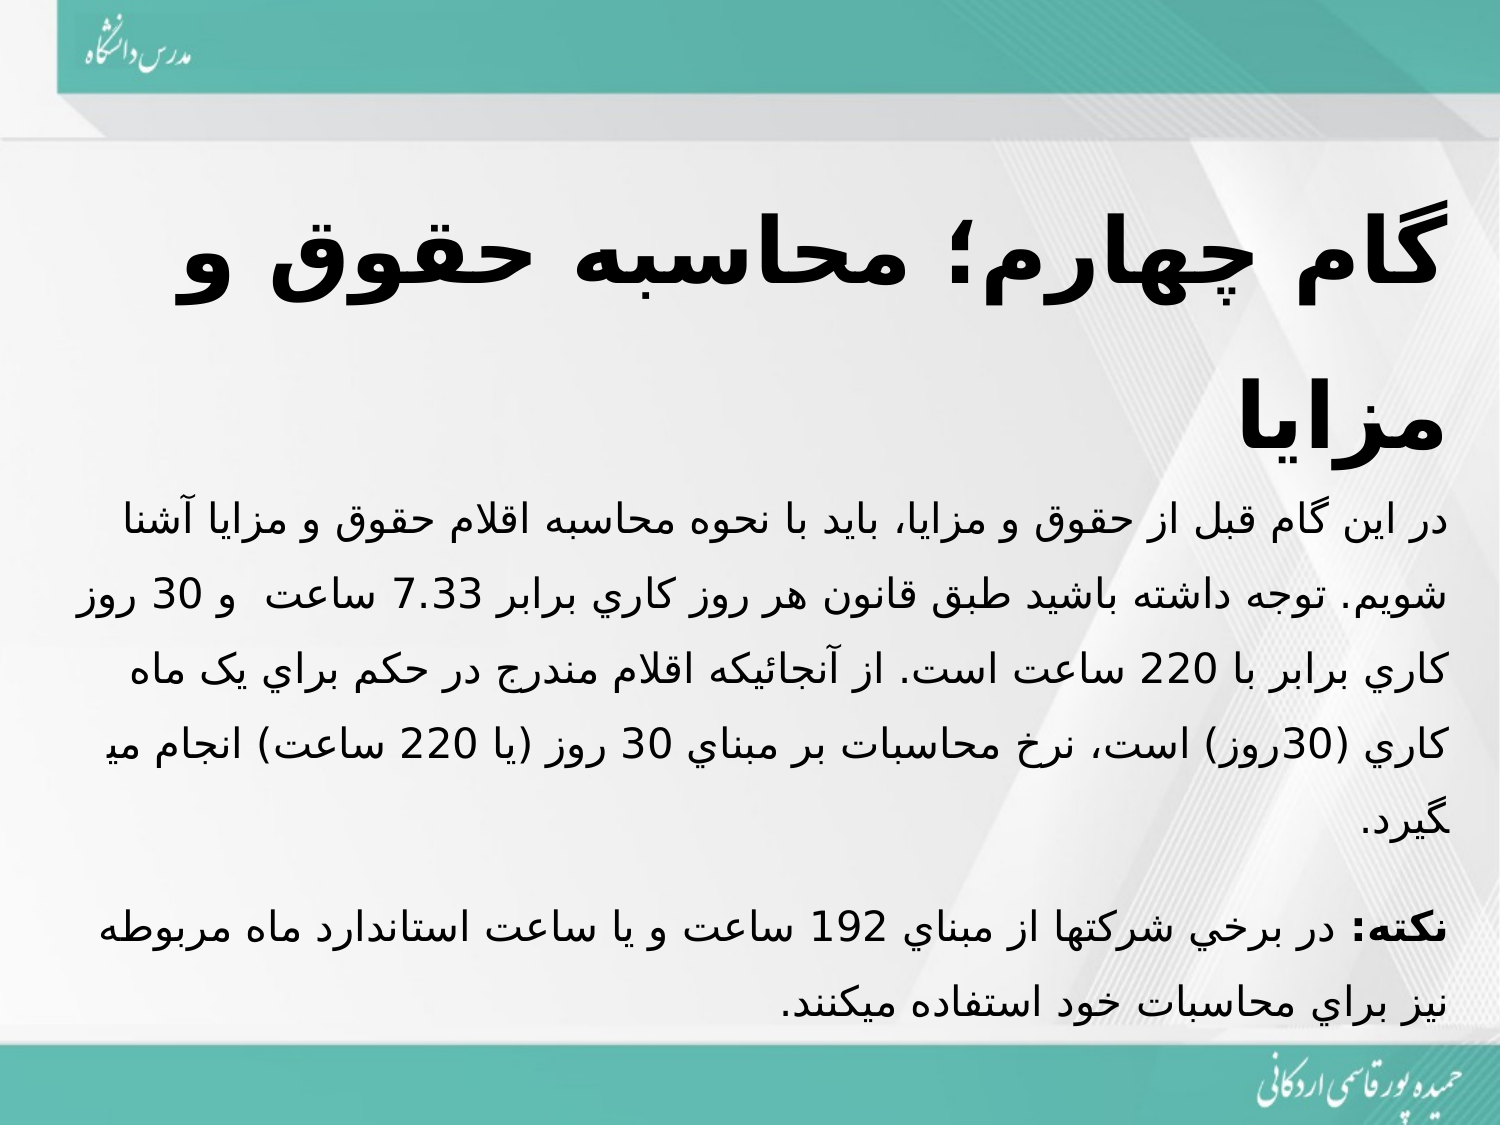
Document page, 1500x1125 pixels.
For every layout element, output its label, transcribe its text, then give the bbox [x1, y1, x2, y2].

picture [0, 0, 1500, 1125]
text_box گام چهارم؛ محاسبه حقوق و مزايا در اين گام قبل از حقوق و مزايا، بايد با نحوه محاسبه اقلام حقوق و مزايا آشنا شويم. توجه داشته باشيد طبق قانون هر روز کاري برابر 7.33 ساعت و 30 روز کاري برابر با 220 ساعت است. از آنجائيکه اقلام مندرج در حکم براي يک ماه کاري (30روز) است، نرخ محاسبات بر مبناي 30 روز (يا 220 ساعت) انجام مي­گيرد. نکته: در برخي شرکتها از مبناي 192 ساعت و يا ساعت استاندارد ماه مربوطه نيز براي محاسبات خود استفاده مي­کنند. [41, 19, 1465, 398]
